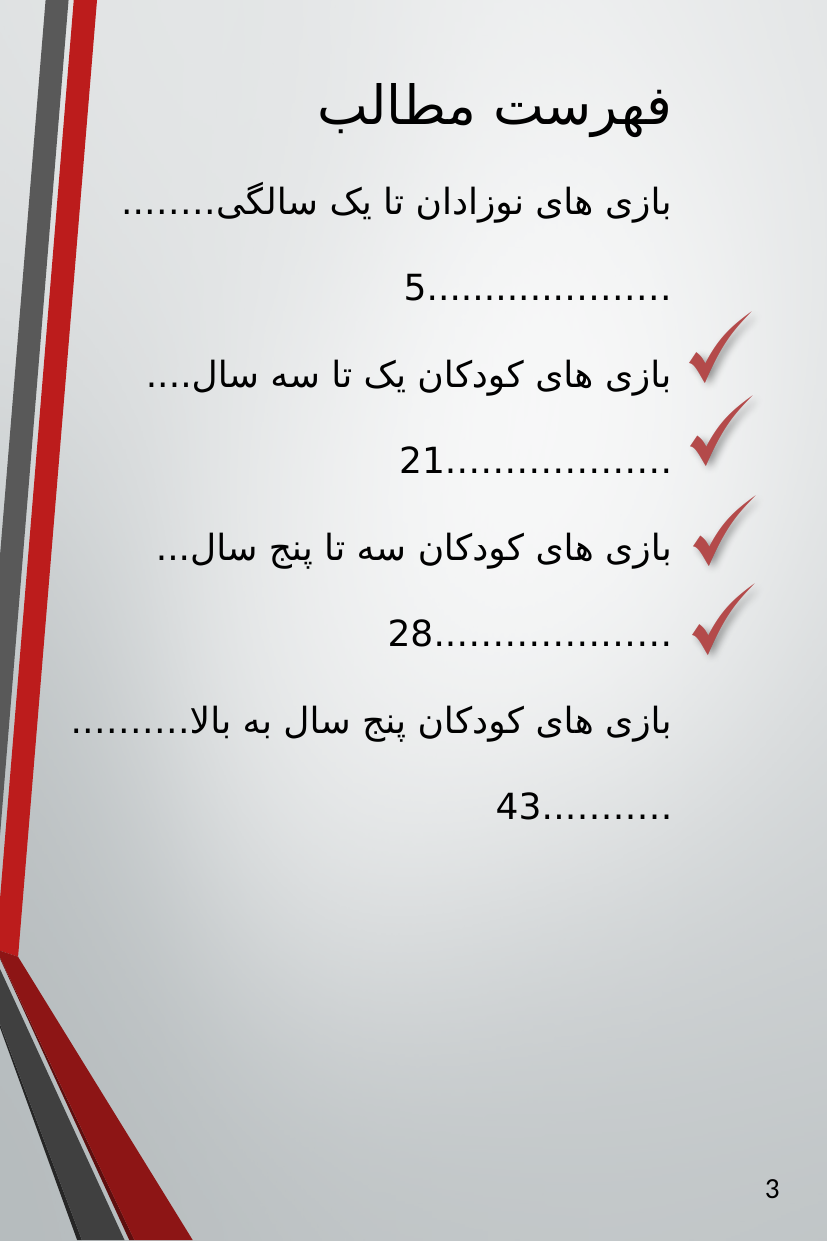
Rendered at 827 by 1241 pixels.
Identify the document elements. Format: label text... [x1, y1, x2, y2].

picture [690, 394, 753, 466]
picture [692, 583, 755, 655]
text_box فهرست مطالب بازی های نوزادان تا یک سالگی……..………............5 بازی های کودکان یک تا سه سال....……………….21 بازی های کودکان سه تا پنج سال...………………..28 بازی های کودکان پنج سال به بالا……….………..43 [50, 0, 684, 977]
picture [689, 311, 752, 383]
picture [693, 494, 756, 566]
slide_number 3 [749, 1154, 789, 1221]
